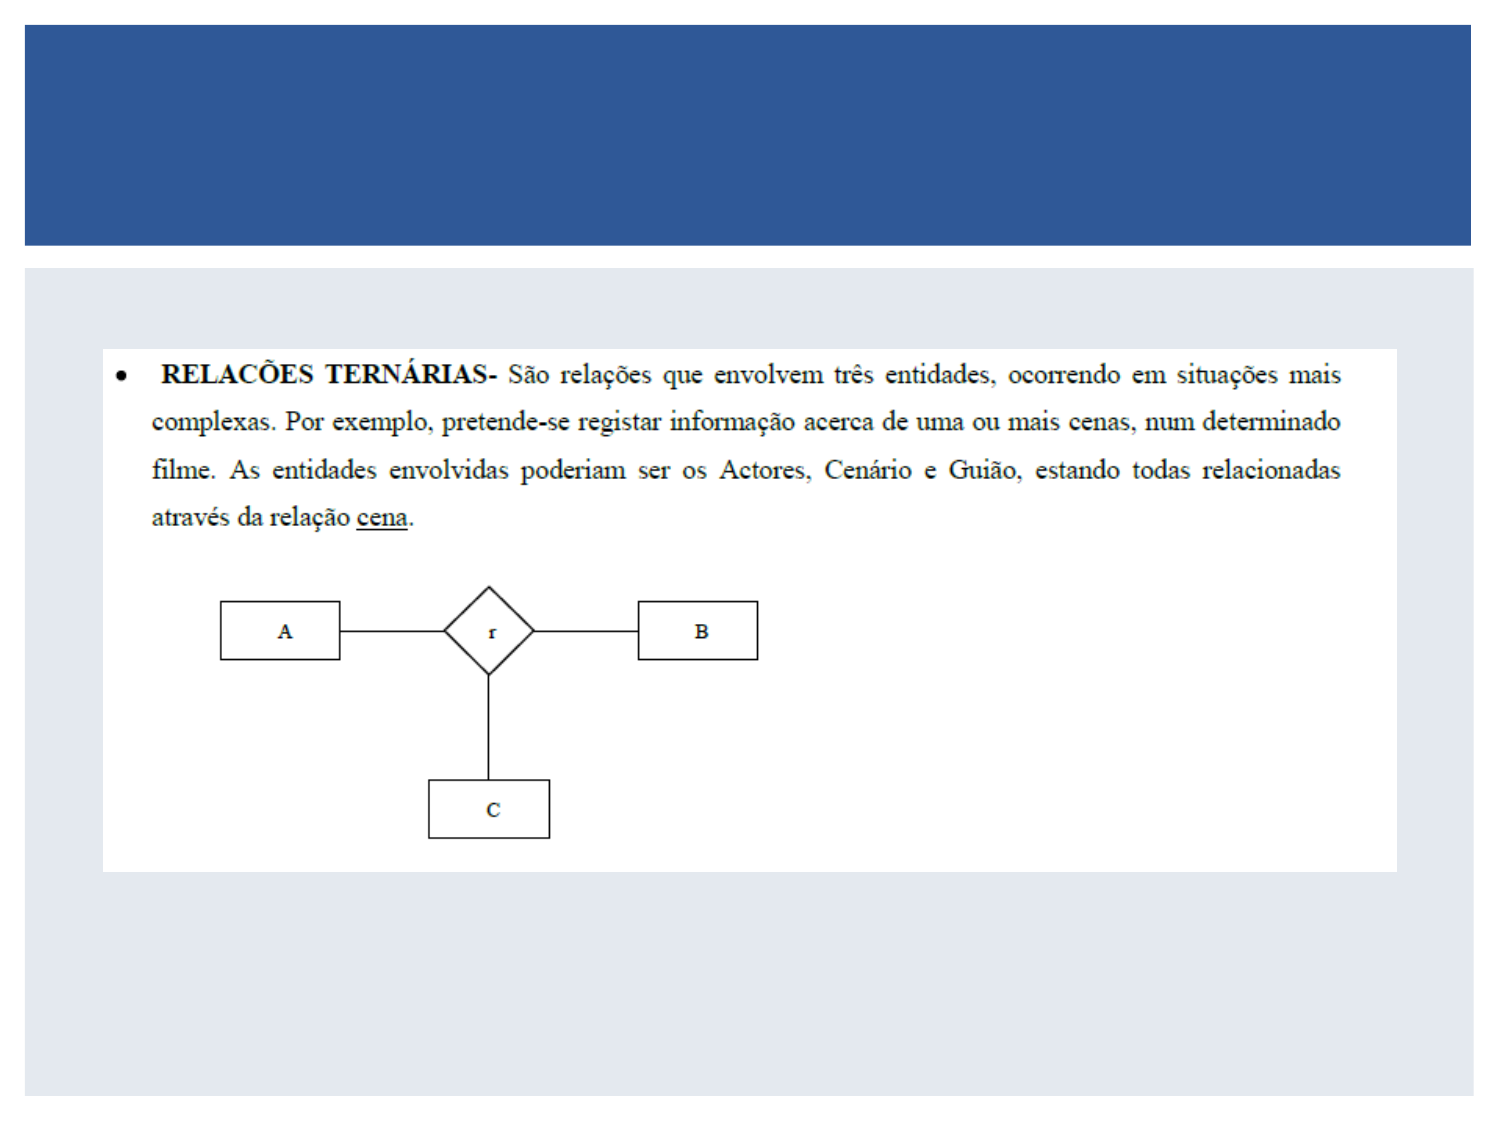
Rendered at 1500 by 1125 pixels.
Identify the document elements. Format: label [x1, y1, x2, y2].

picture [103, 349, 1397, 873]
